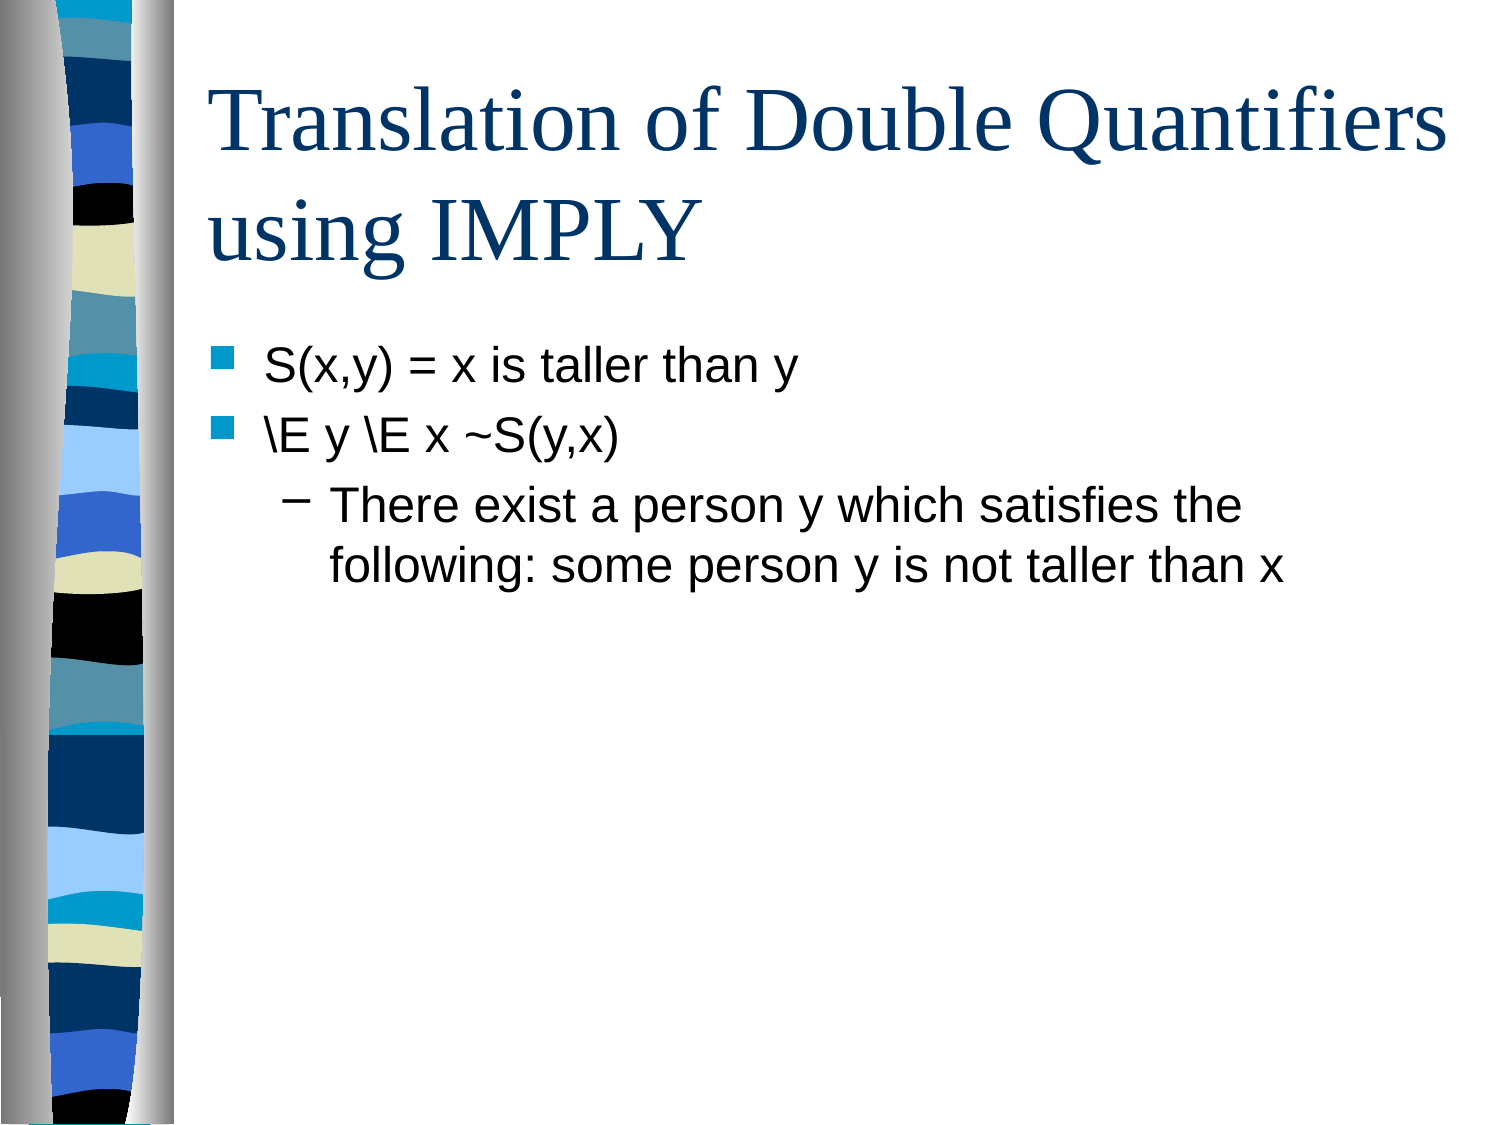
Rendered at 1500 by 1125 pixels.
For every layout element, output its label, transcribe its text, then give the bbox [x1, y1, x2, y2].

title Translation of Double Quantifiers using IMPLY [192, 74, 1468, 263]
list S(x,y) = x is taller than y \E y \E x ~S(y,x) There exist a person y which satisfies the following: some person y is not taller than x [192, 324, 1468, 1001]
